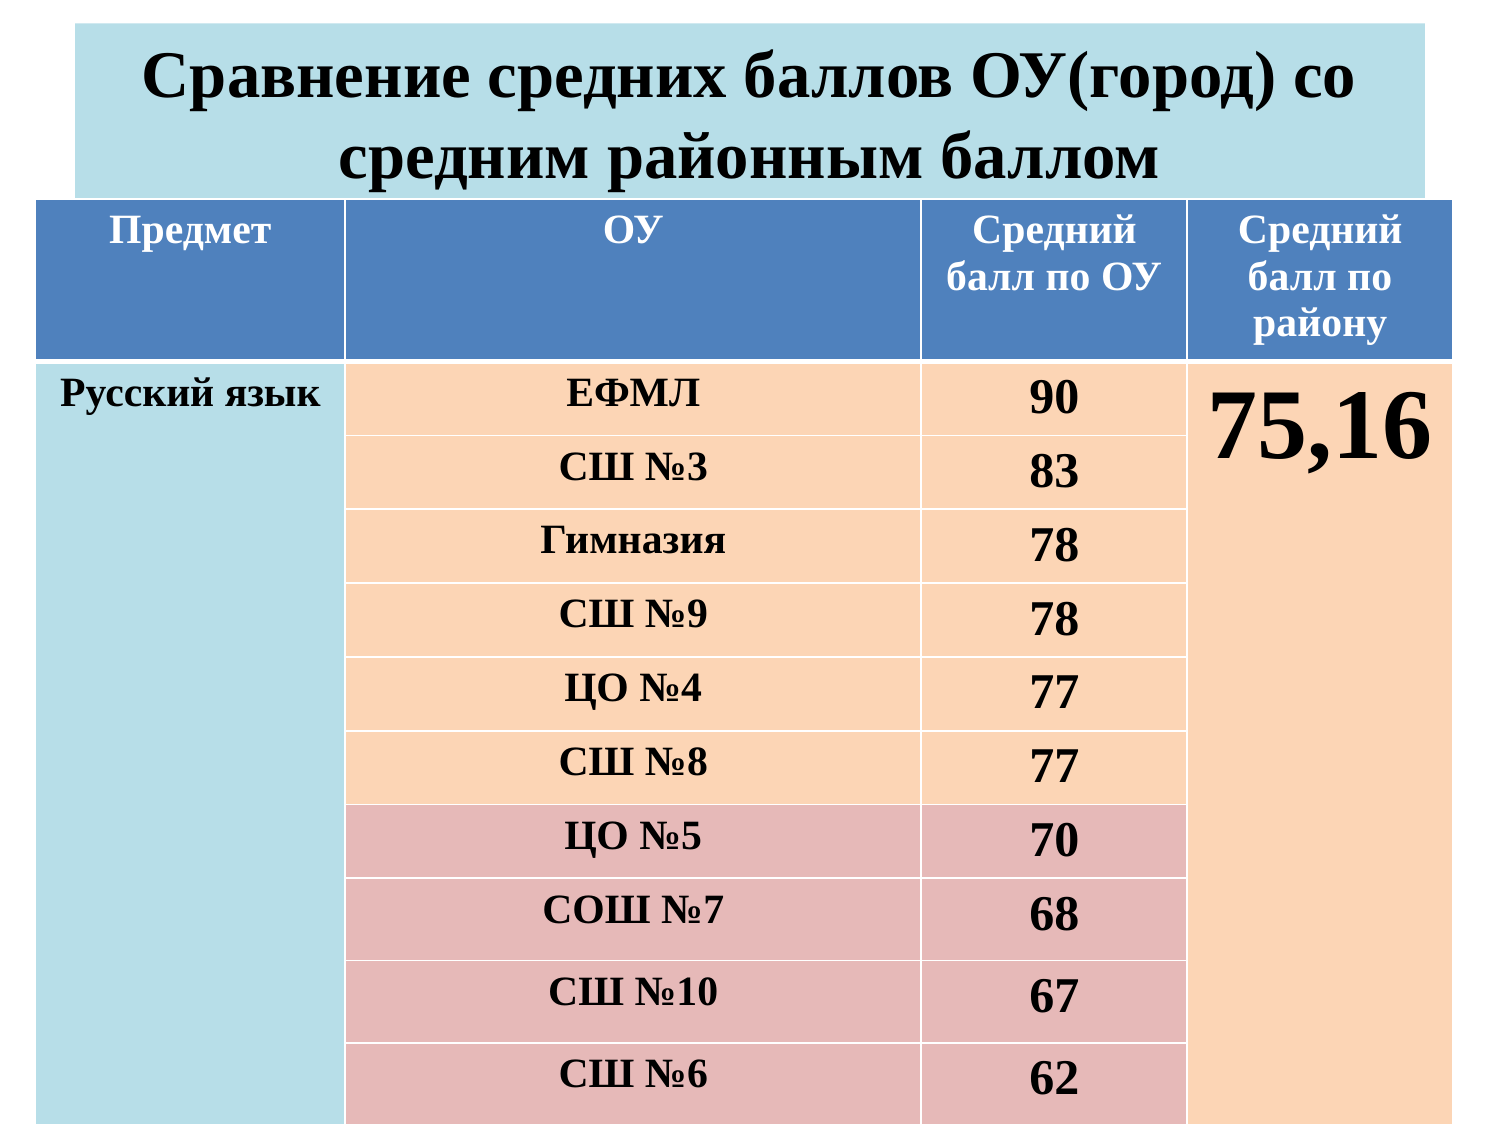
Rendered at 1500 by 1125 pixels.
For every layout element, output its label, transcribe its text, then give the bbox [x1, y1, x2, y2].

table_header ОУ [346, 200, 920, 359]
table_cell СШ №9 [346, 584, 920, 656]
table_cell 78 [922, 510, 1186, 582]
table_cell СШ №10 [346, 961, 920, 1042]
table_cell 70 [922, 805, 1186, 877]
table_cell 68 [922, 879, 1186, 960]
table_cell 77 [922, 732, 1186, 804]
table_cell 77 [922, 658, 1186, 730]
table_header Средний балл по ОУ [922, 200, 1186, 359]
table_cell 62 [922, 1044, 1186, 1124]
table_cell 75,16 [1188, 364, 1452, 1124]
table_cell СШ №6 [346, 1044, 920, 1124]
table_header Средний балл по району [1188, 200, 1452, 359]
table_cell Гимназия [346, 510, 920, 582]
table_cell ЕФМЛ [346, 364, 920, 435]
title Сравнение средних баллов ОУ(город) со средним районным баллом [75, 23, 1425, 198]
table_cell ЦО №4 [346, 658, 920, 730]
table_cell Русский язык [36, 364, 344, 1124]
table_header Предмет [36, 200, 344, 359]
table_cell ЦО №5 [346, 805, 920, 877]
table_cell СШ №3 [346, 436, 920, 508]
table_cell СОШ №7 [346, 879, 920, 960]
table_cell 67 [922, 961, 1186, 1042]
table_cell 83 [922, 436, 1186, 508]
table_cell 78 [922, 584, 1186, 656]
table_cell 90 [922, 364, 1186, 435]
table_cell СШ №8 [346, 732, 920, 804]
